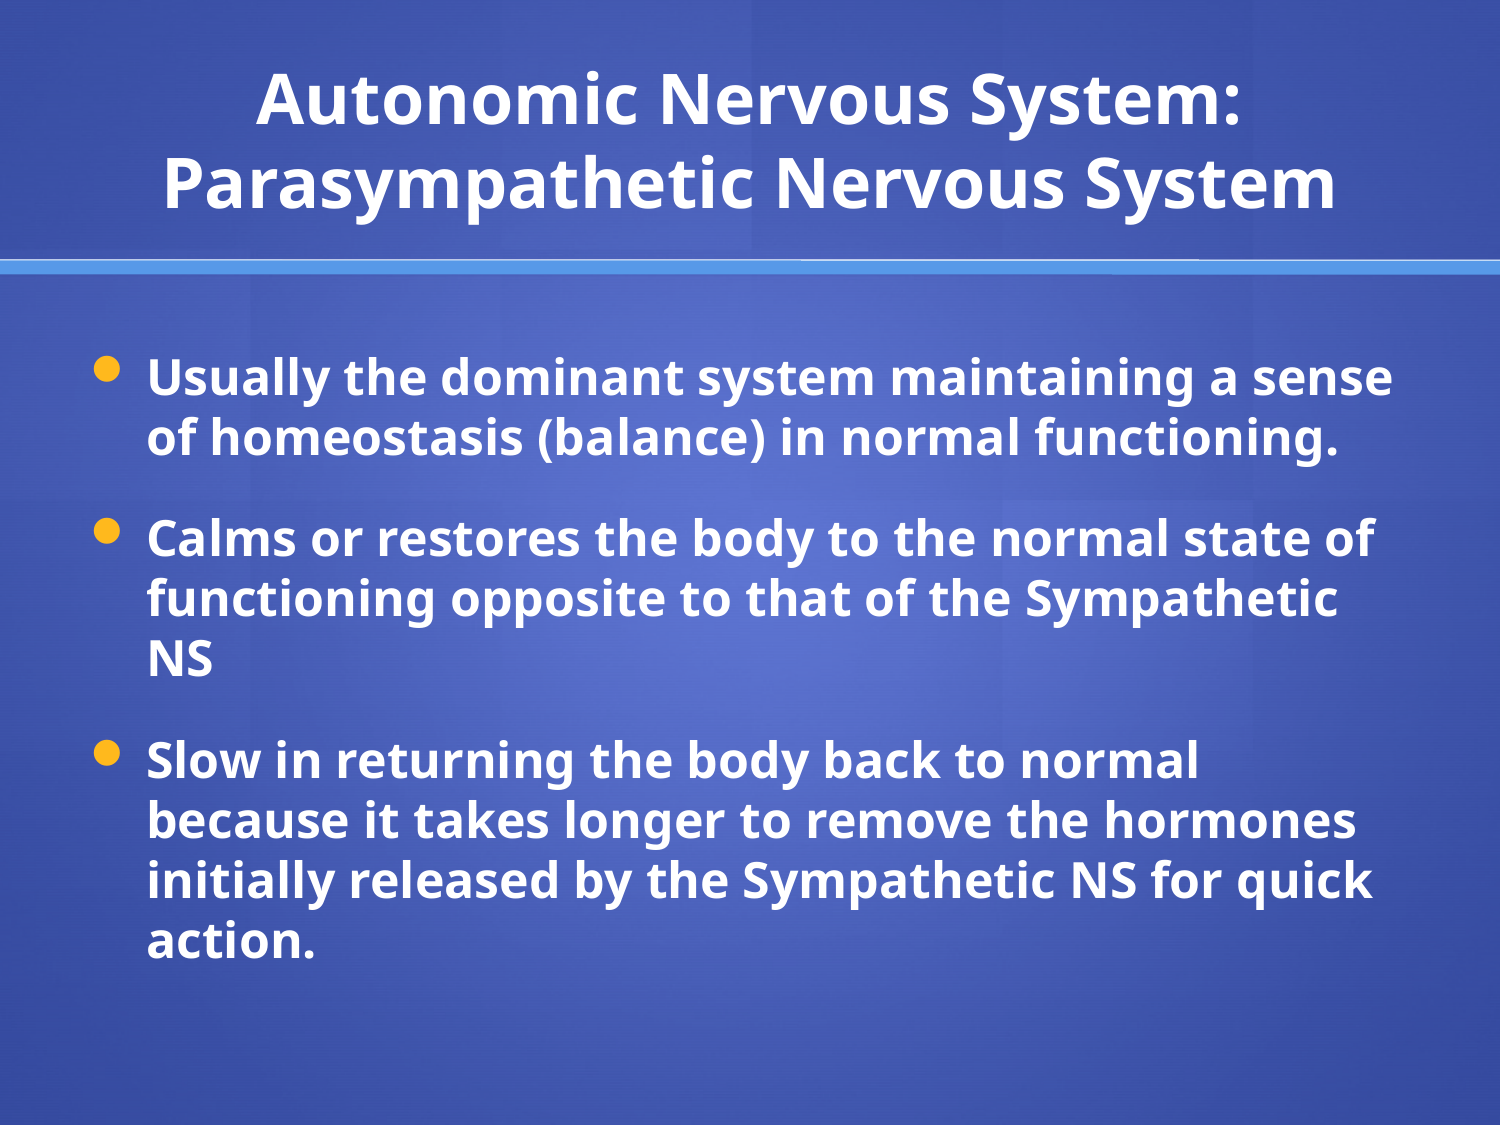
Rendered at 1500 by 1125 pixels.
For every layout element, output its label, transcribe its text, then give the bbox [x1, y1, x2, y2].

list Usually the dominant system maintaining a sense of homeostasis (balance) in normal functioning. Calms or restores the body to the normal state of functioning opposite to that of the Sympathetic NS Slow in returning the body back to normal because it takes longer to remove the hormones initially released by the Sympathetic NS for quick action. [75, 337, 1425, 988]
title Autonomic Nervous System: Parasympathetic Nervous System [75, 45, 1425, 233]
